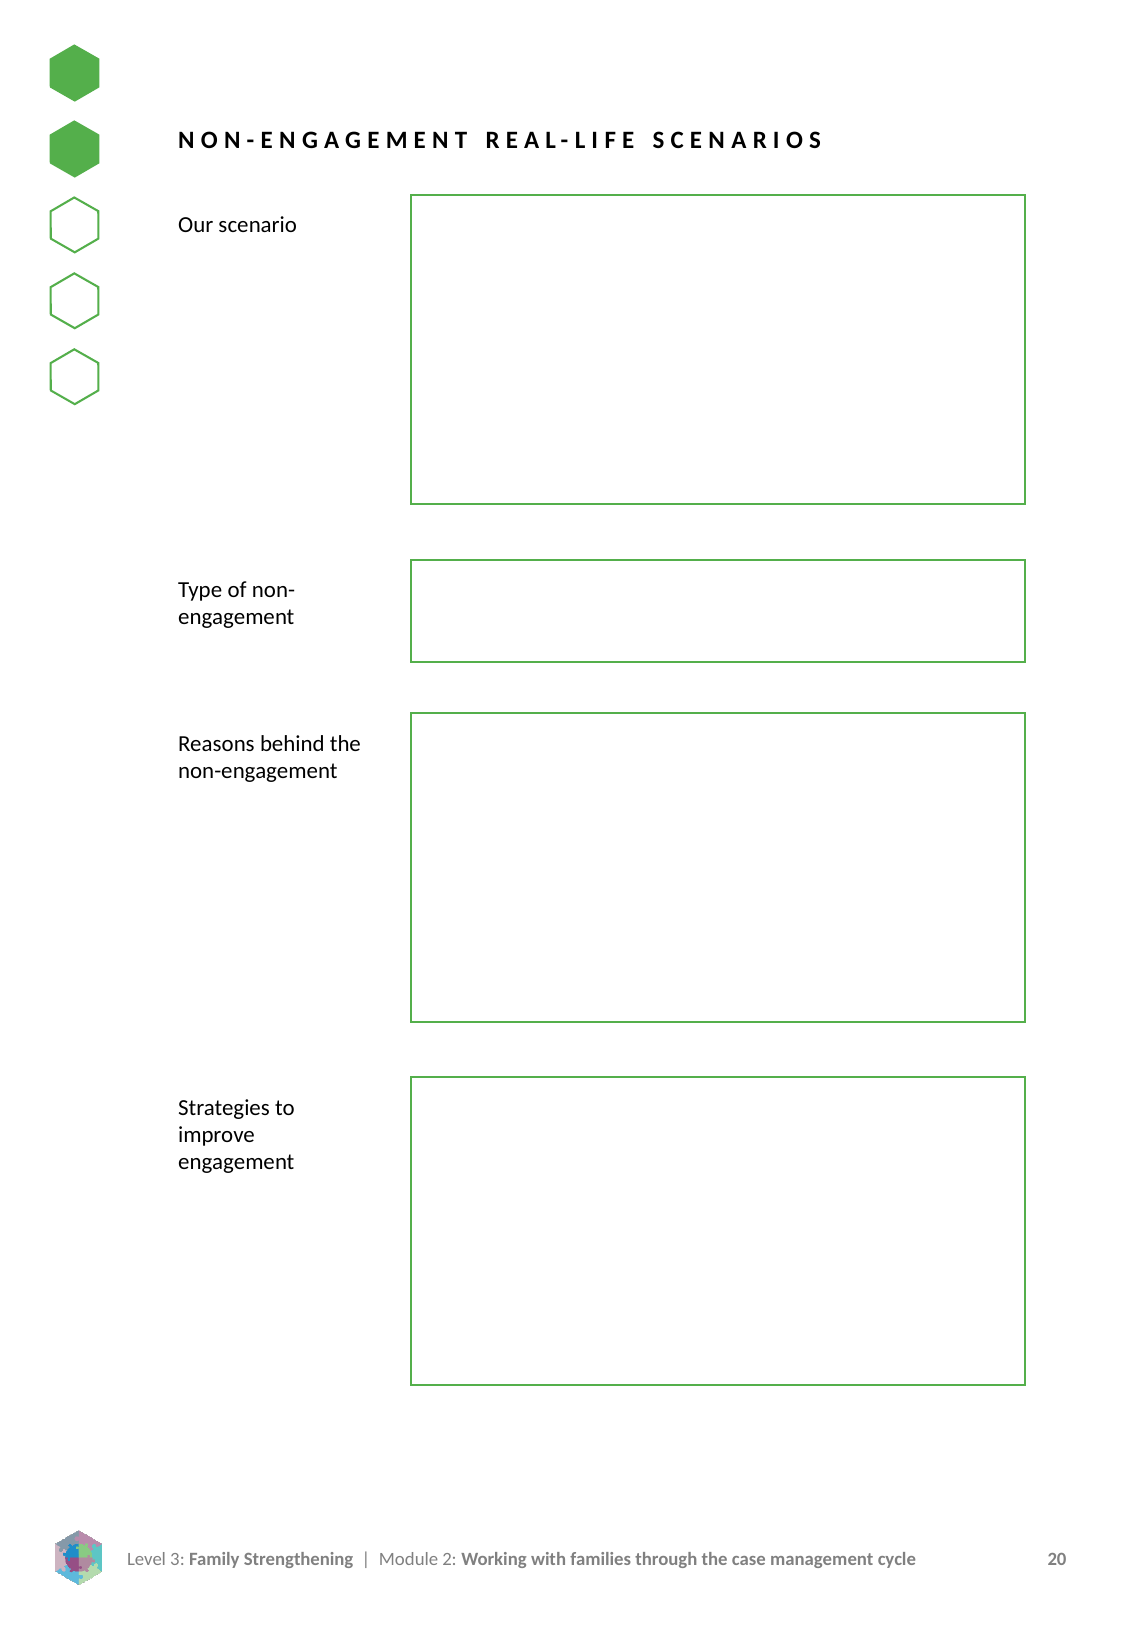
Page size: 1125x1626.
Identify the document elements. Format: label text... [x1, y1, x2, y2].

text_box NON-ENGAGEMENT REAL-LIFE SCENARIOS [163, 115, 1027, 161]
text_box Reasons behind the non-engagement [163, 713, 381, 798]
text_box Strategies to improve engagement [163, 1077, 381, 1190]
text_box [49, 120, 100, 178]
text_box [49, 272, 100, 330]
text_box [410, 712, 1026, 1023]
text_box [49, 196, 100, 254]
text_box [410, 194, 1026, 505]
text_box Our scenario [163, 195, 381, 251]
text_box Type of non-engagement [163, 559, 381, 645]
text_box [49, 348, 100, 406]
text_box [410, 1076, 1026, 1386]
picture [55, 1530, 102, 1585]
text_box [49, 44, 100, 102]
text_box [410, 559, 1026, 663]
